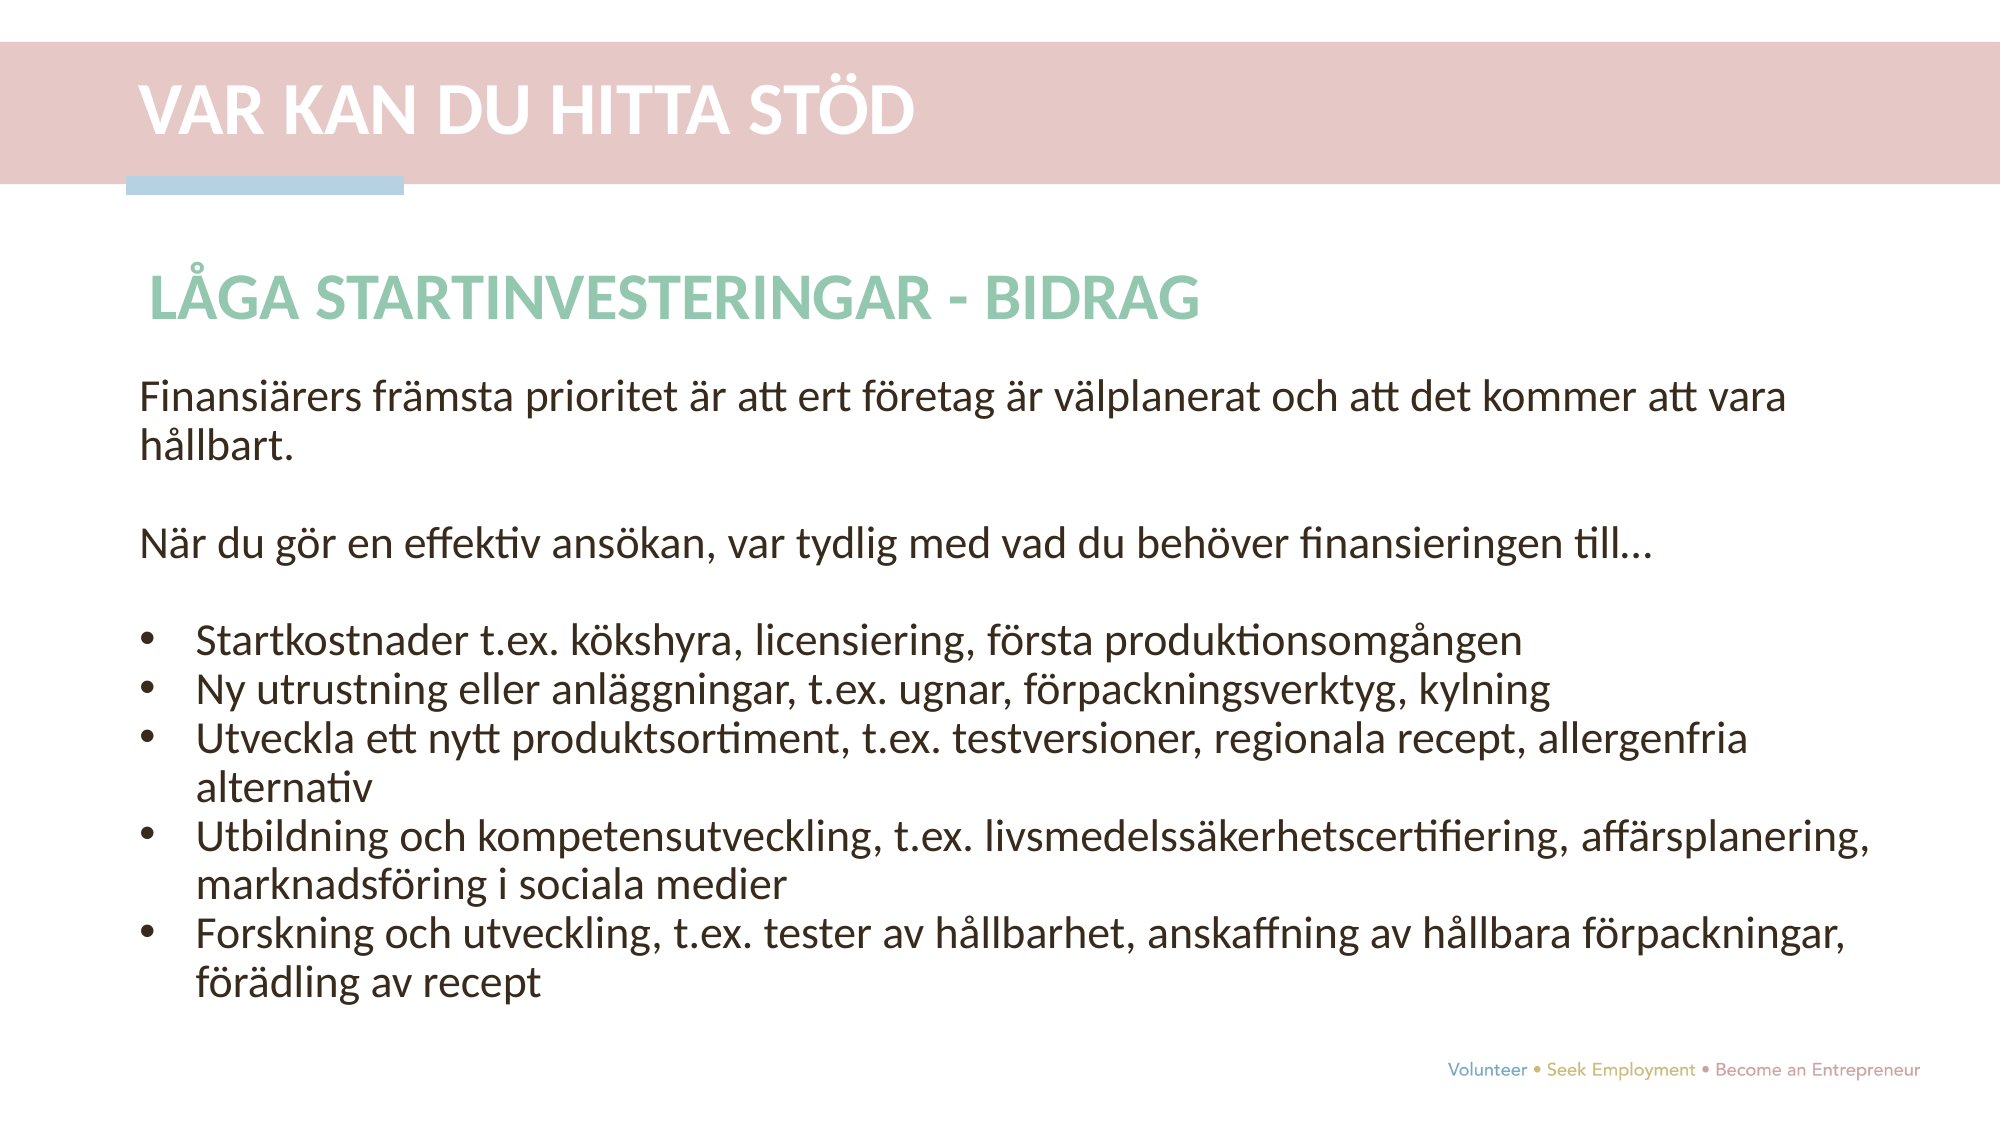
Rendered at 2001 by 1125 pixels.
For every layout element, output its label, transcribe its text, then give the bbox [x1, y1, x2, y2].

text_box LÅGA STARTINVESTERINGAR - BIDRAG [134, 264, 1407, 337]
picture [1418, 1046, 1971, 1103]
text_box Finansiärers främsta prioritet är att ert företag är välplanerat och att det kommer att vara hållbart. När du gör en effektiv ansökan, var tydlig med vad du behöver finansieringen till… Startkostnader t.ex. kökshyra, licensiering, första produktionsomgången Ny utrustning eller anläggningar, t.ex. ugnar, förpackningsverktyg, kylning Utveckla ett nytt produktsortiment, t.ex. testversioner, regionala recept, allergenfria alternativ Utbildning och kompetensutveckling, t.ex. livsmedelssäkerhetscertifiering, affärsplanering, marknadsföring i sociala medier Forskning och utveckling, t.ex. tester av hållbarhet, anskaffning av hållbara förpackningar, förädling av recept [124, 364, 1914, 894]
list VAR KAN DU HITTA STÖD [123, 51, 1913, 170]
